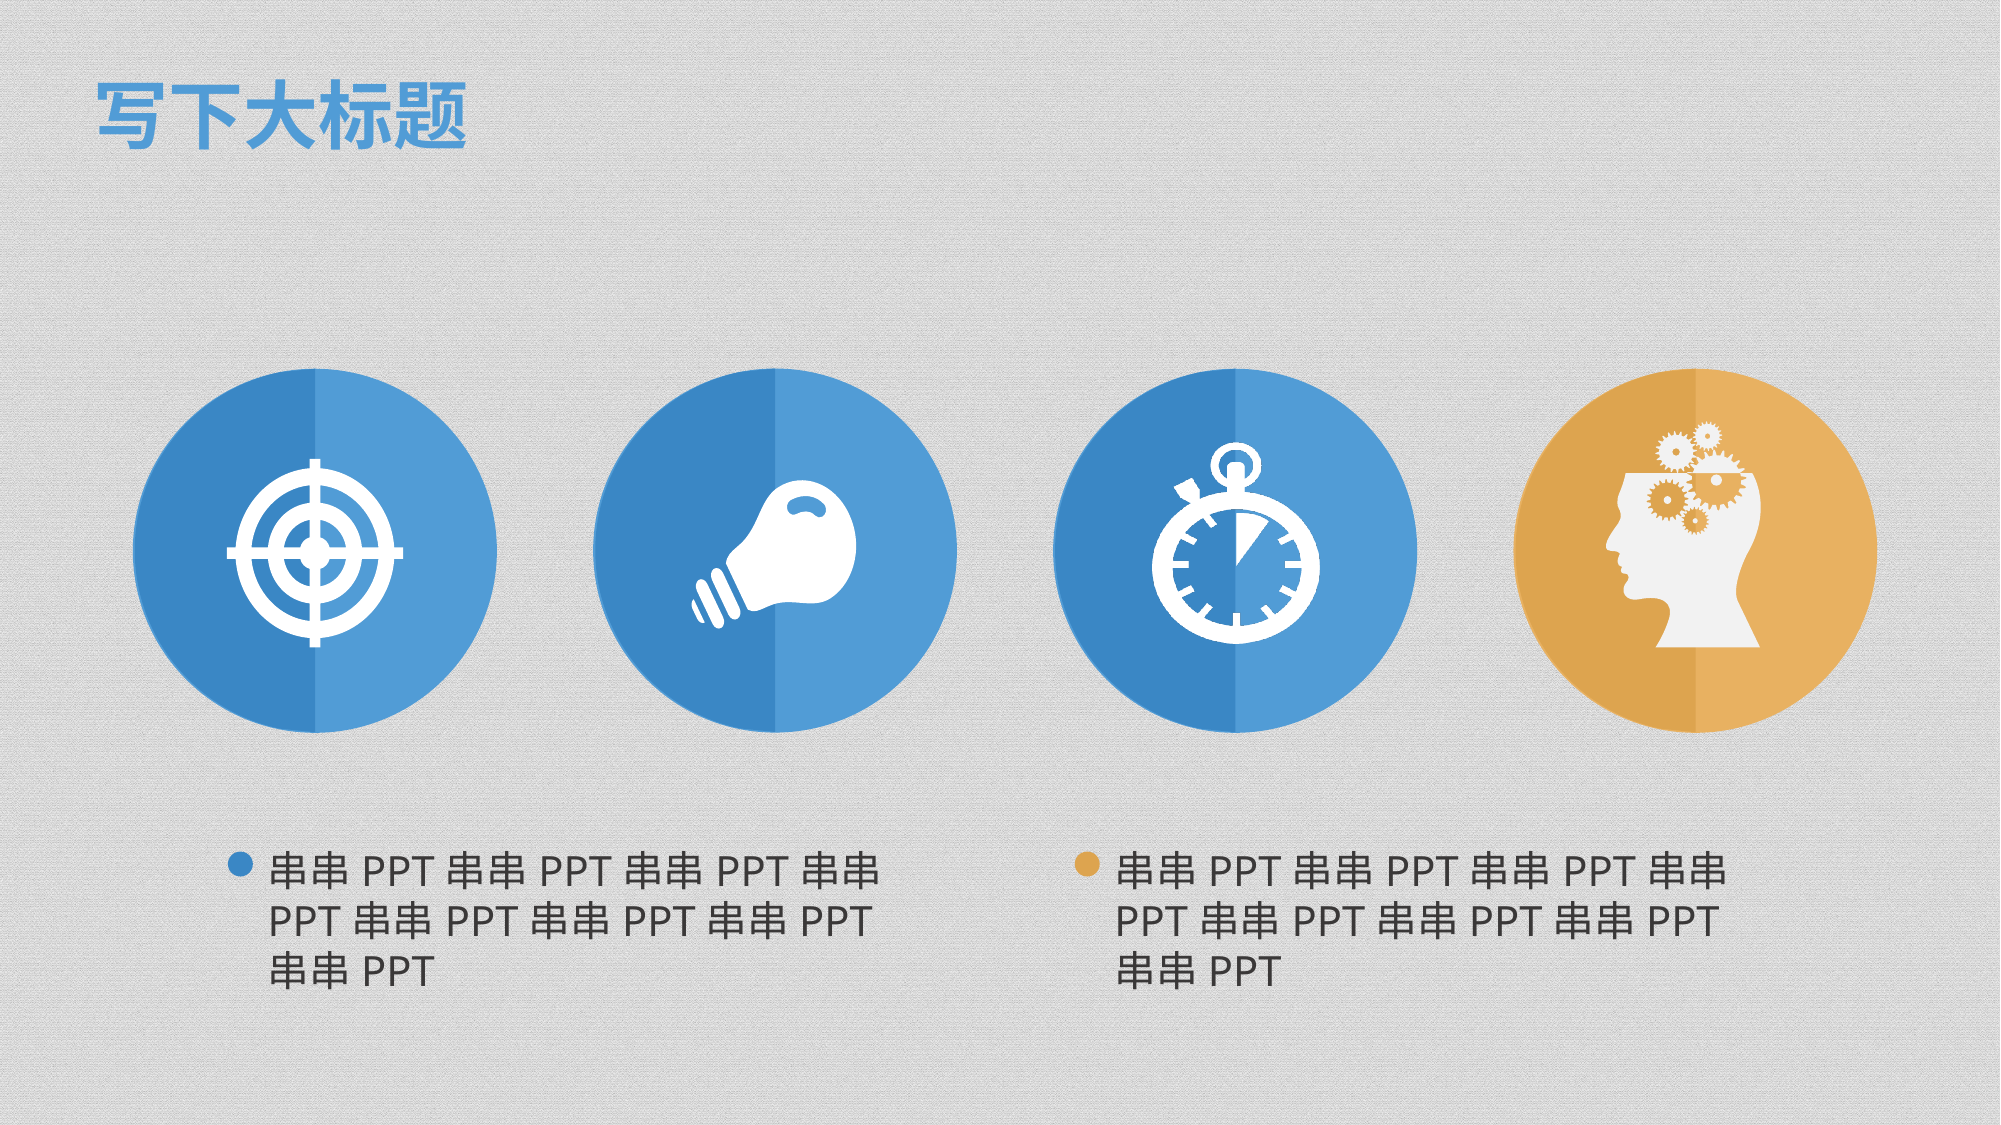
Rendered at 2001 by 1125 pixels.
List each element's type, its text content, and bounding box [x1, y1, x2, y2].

text_box [1055, 368, 1236, 733]
text_box [226, 458, 404, 648]
text_box [1236, 368, 1368, 426]
text_box [739, 368, 957, 733]
picture [0, 0, 2000, 1125]
text_box [695, 579, 725, 629]
text_box [711, 568, 741, 620]
text_box [595, 368, 776, 732]
text_box [134, 368, 316, 733]
text_box [691, 599, 705, 624]
text_box [1696, 368, 1878, 733]
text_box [1598, 421, 1775, 648]
text_box [227, 851, 252, 877]
text_box [1236, 430, 1418, 733]
text_box [1515, 368, 1696, 733]
text_box 串串PPT串串PPT串串PPT串串PPT串串PPT串串PPT串串PPT串串PPT [252, 836, 928, 1002]
text_box [316, 368, 497, 733]
text_box 写下大标题 [79, 61, 557, 167]
text_box 串串PPT串串PPT串串PPT串串PPT串串PPT串串PPT串串PPT串串PPT [1099, 836, 1775, 1002]
text_box [1074, 851, 1099, 877]
text_box [725, 480, 857, 612]
